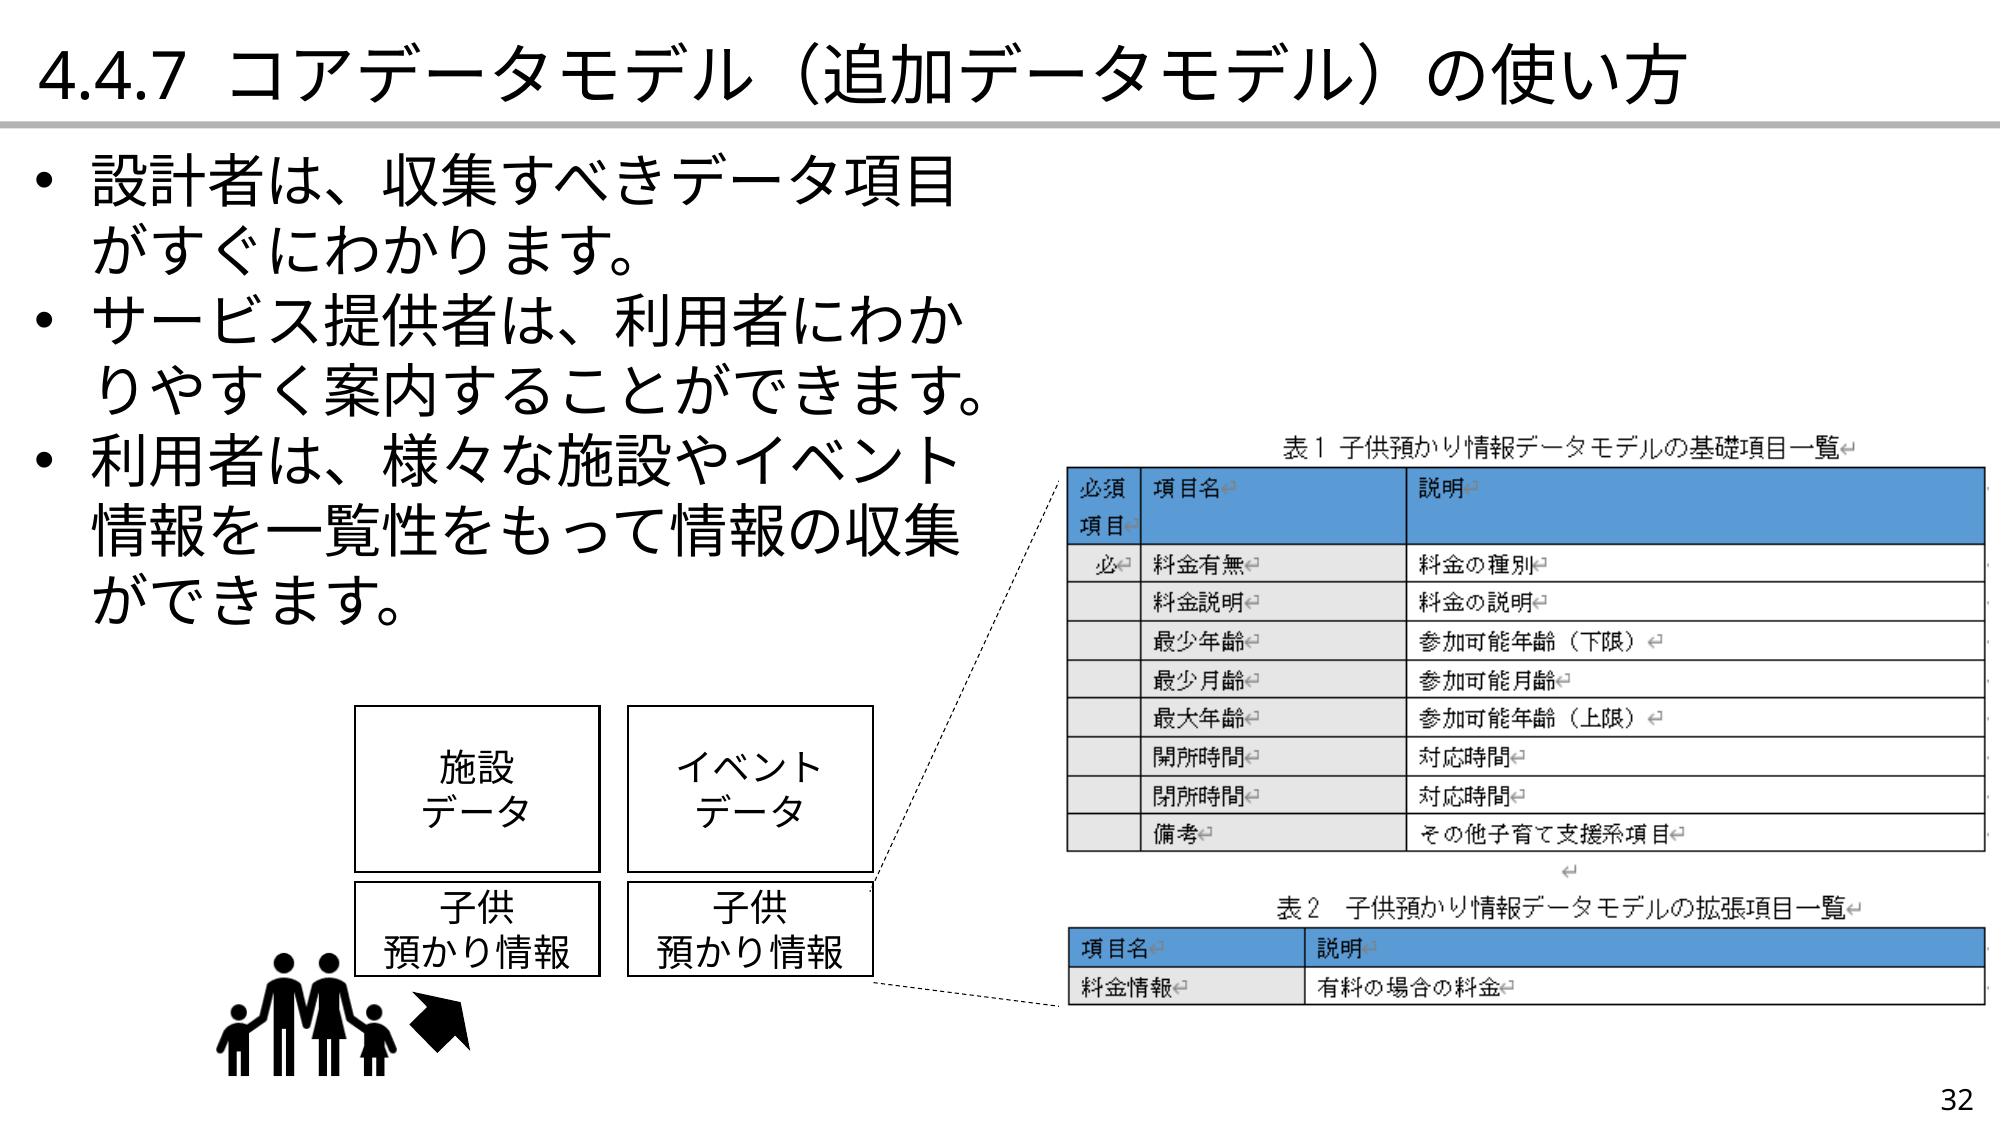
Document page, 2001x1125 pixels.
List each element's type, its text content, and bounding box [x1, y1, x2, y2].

text_box イベント データ [627, 705, 869, 873]
text_box 4.4.7 コアデータモデル（追加データモデル）の使い方 [23, 34, 1910, 121]
text_box 子供 預かり情報 [627, 881, 874, 977]
slide_number 32 [1881, 1073, 1989, 1124]
picture [208, 916, 405, 1113]
text_box 子供 預かり情報 [354, 881, 601, 977]
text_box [873, 982, 1059, 1010]
text_box 設計者は、収集すべきデータ項目がすぐにわかります。 サービス提供者は、利用者にわかりやすく案内することができます。 利用者は、様々な施設やイベント情報を一覧性をもって情報の収集ができます。 [19, 137, 1024, 642]
text_box 施設 データ [354, 705, 601, 873]
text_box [869, 464, 1059, 892]
picture [1059, 431, 1989, 1015]
text_box [409, 991, 471, 1053]
